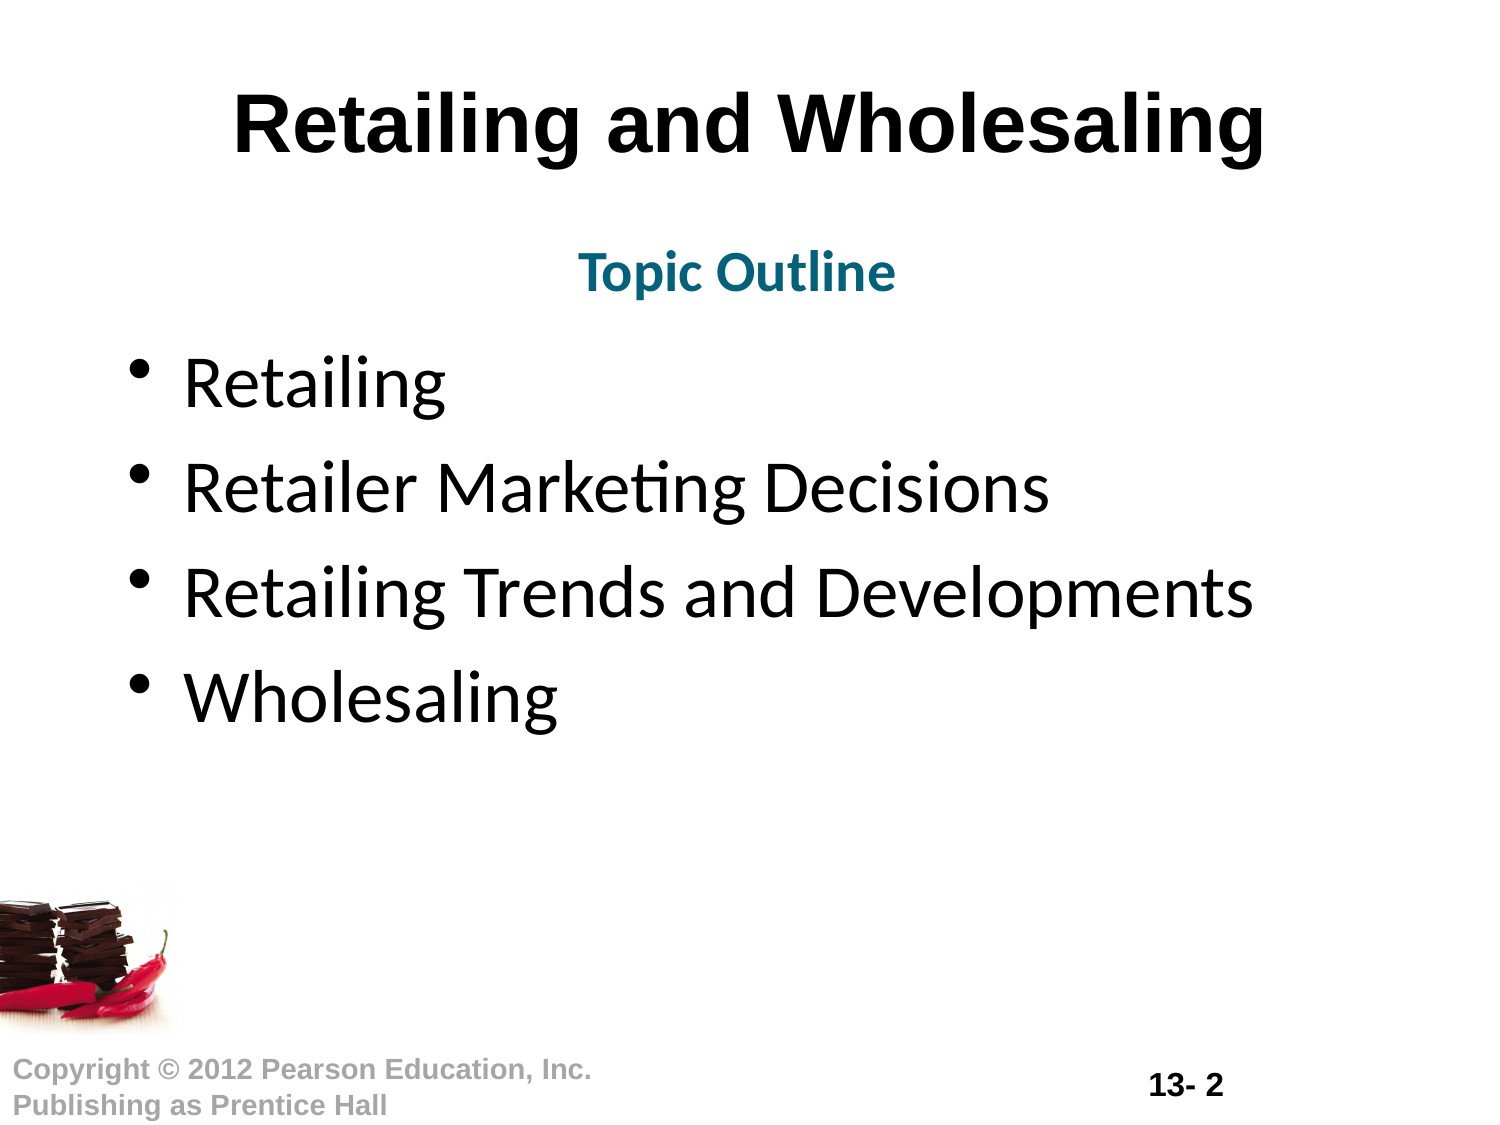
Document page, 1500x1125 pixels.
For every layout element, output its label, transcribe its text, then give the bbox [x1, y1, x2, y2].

picture [0, 887, 183, 1039]
title Retailing and Wholesaling [112, 37, 1388, 226]
list Topic Outline [149, 237, 1326, 301]
list Retailing Retailer Marketing Decisions Retailing Trends and Developments Wholesaling [112, 324, 1388, 1001]
